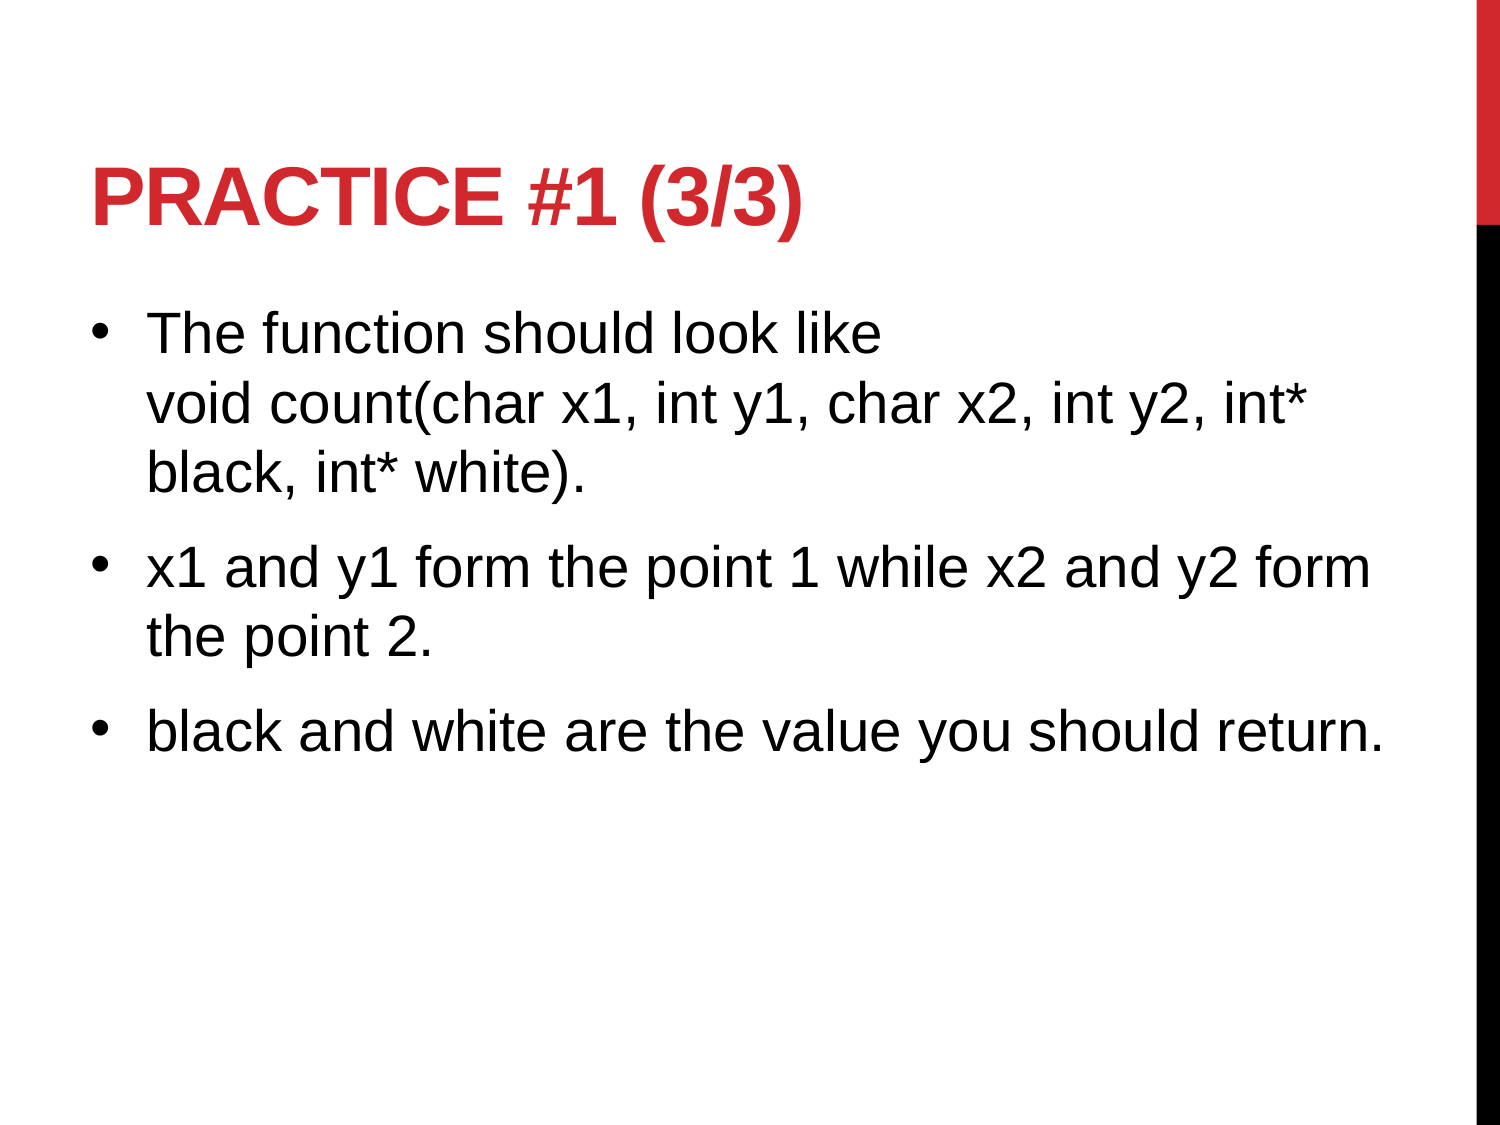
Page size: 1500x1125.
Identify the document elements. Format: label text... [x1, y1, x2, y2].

title Practice #1 (3/3) [75, 25, 1025, 250]
list The function should look like void count(char x1, int y1, char x2, int y2, int* black, int* white). x1 and y1 form the point 1 while x2 and y2 form the point 2. black and white are the value you should return. [75, 287, 1443, 1103]
